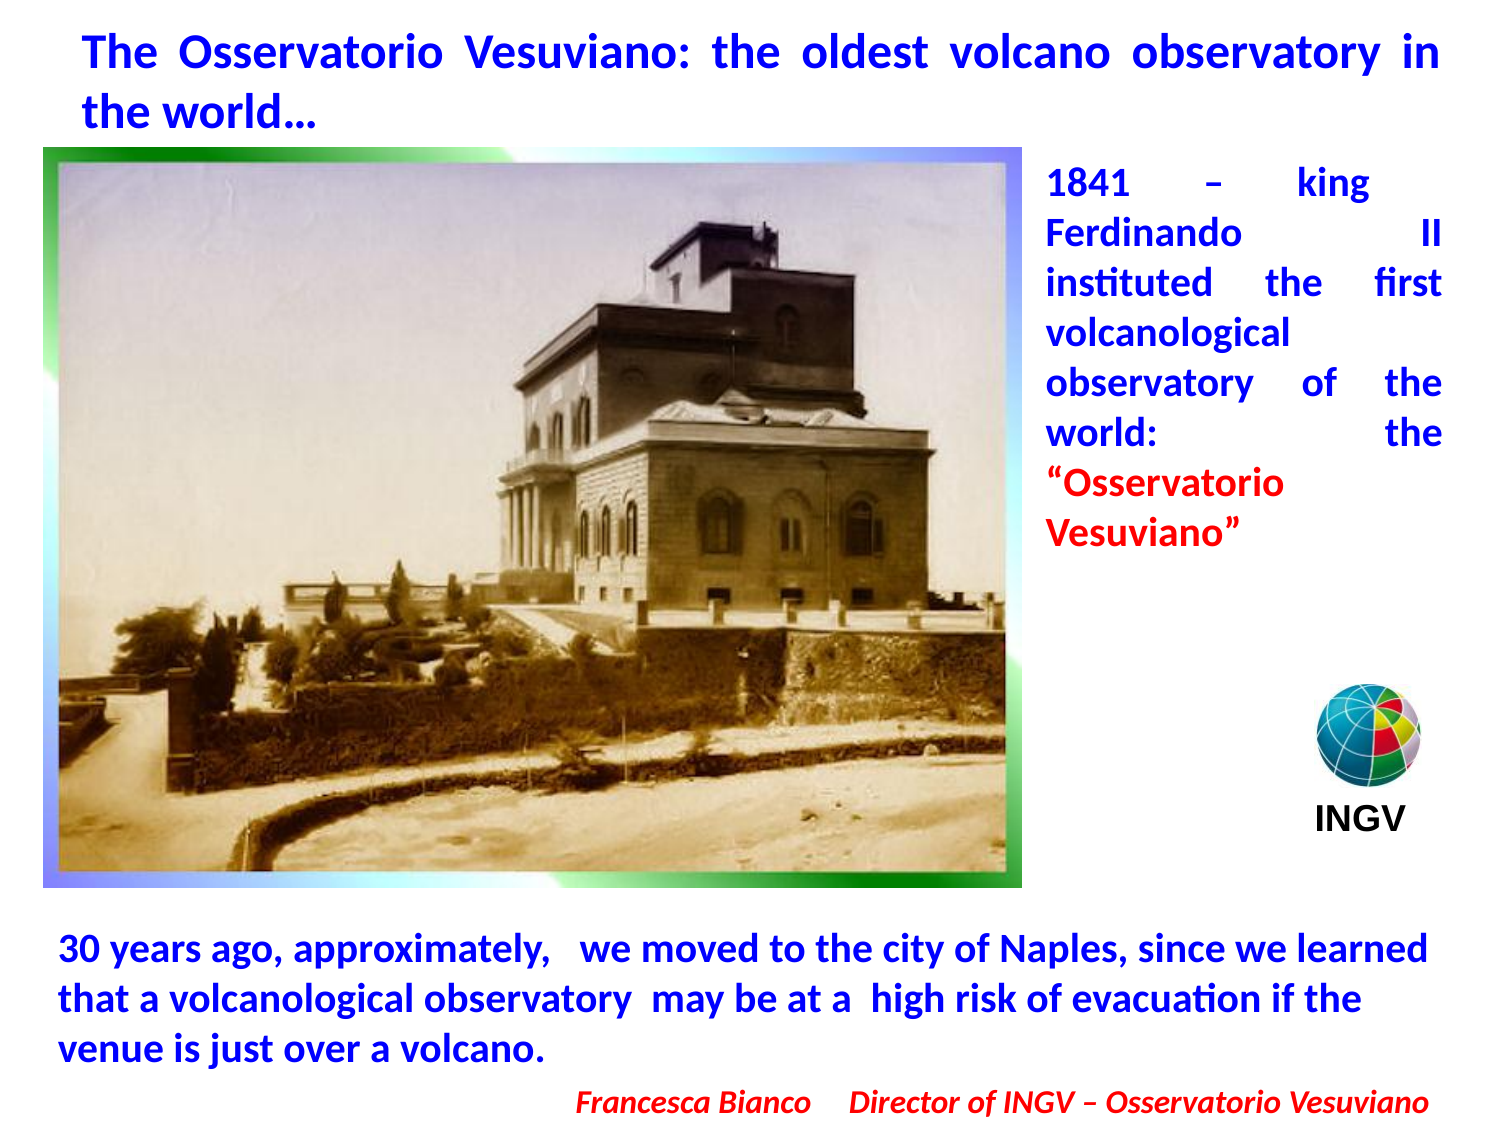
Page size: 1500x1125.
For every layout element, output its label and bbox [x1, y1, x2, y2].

picture [1366, 693, 1372, 705]
picture [43, 147, 1022, 888]
picture [1314, 684, 1364, 788]
picture [1365, 684, 1422, 788]
